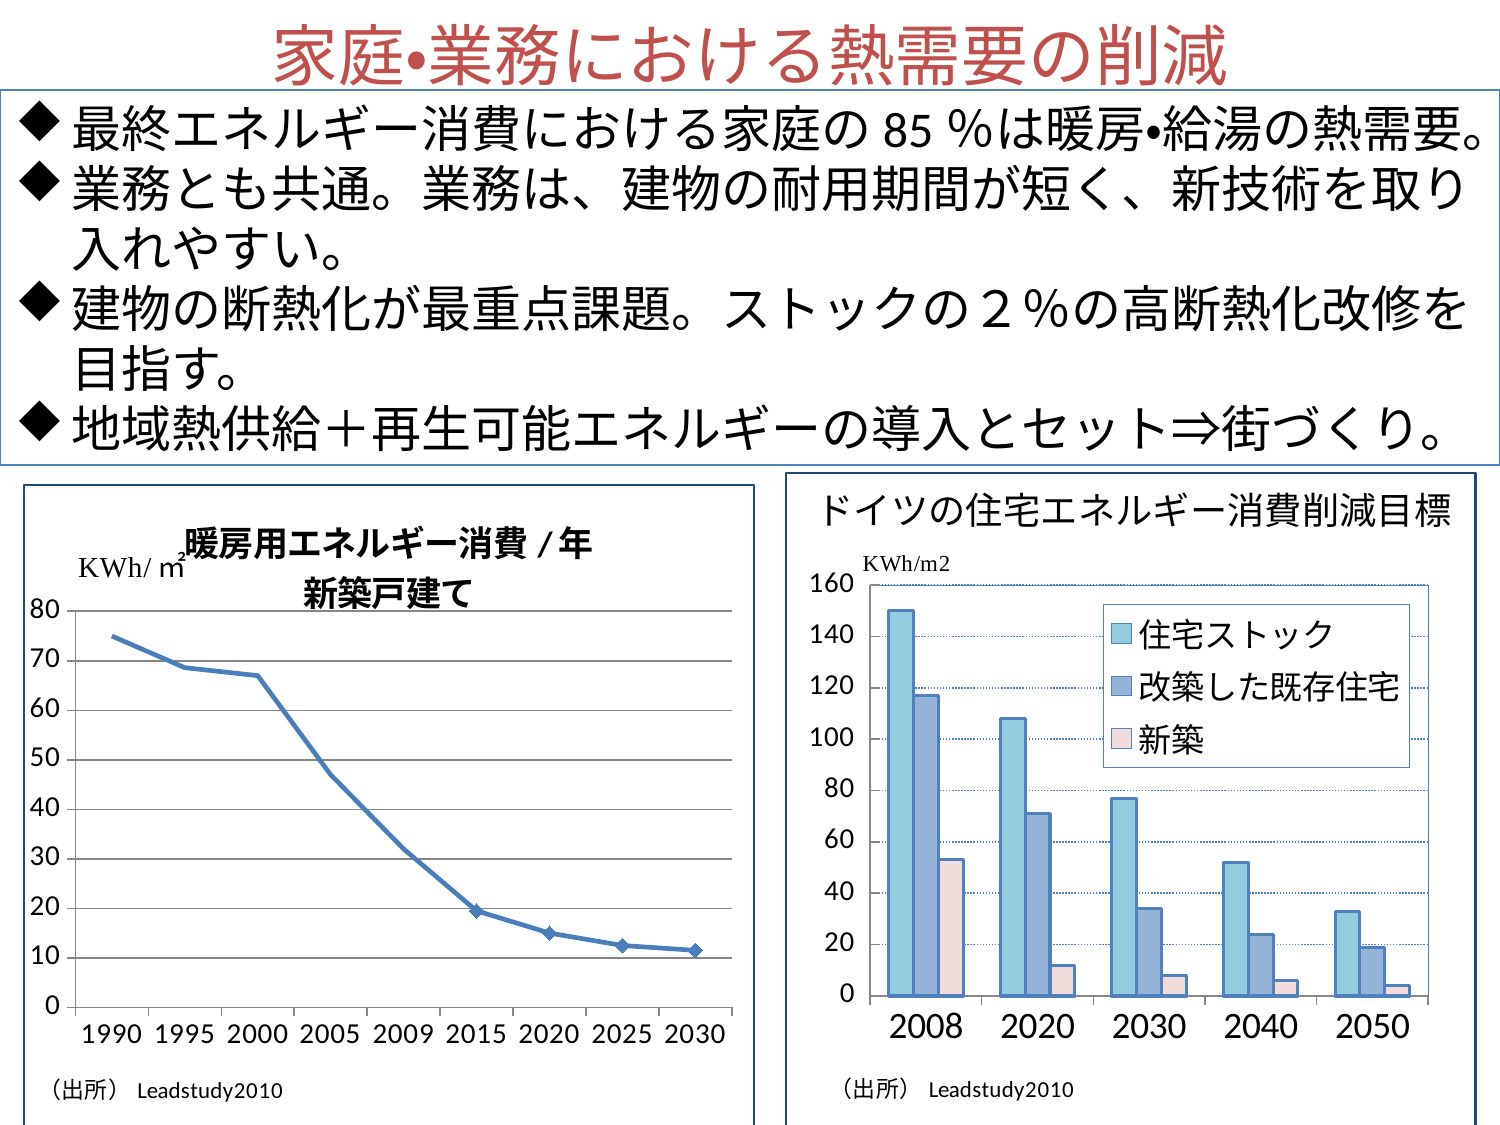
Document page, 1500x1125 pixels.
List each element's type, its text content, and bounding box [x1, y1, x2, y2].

chart [22, 483, 756, 1125]
text_box 最終エネルギー消費における家庭の85％は暖房・給湯の熱需要。 業務とも共通。業務は、建物の耐用期間が短く、新技術を取り入れやすい。 建物の断熱化が最重点課題。ストックの２％の高断熱化改修を目指す。 地域熱供給＋再生可能エネルギーの導入とセット⇒街づくり。 [0, 89, 1500, 465]
chart [785, 471, 1477, 1125]
text_box 家庭・業務における熱需要の削減 [129, 5, 1371, 101]
